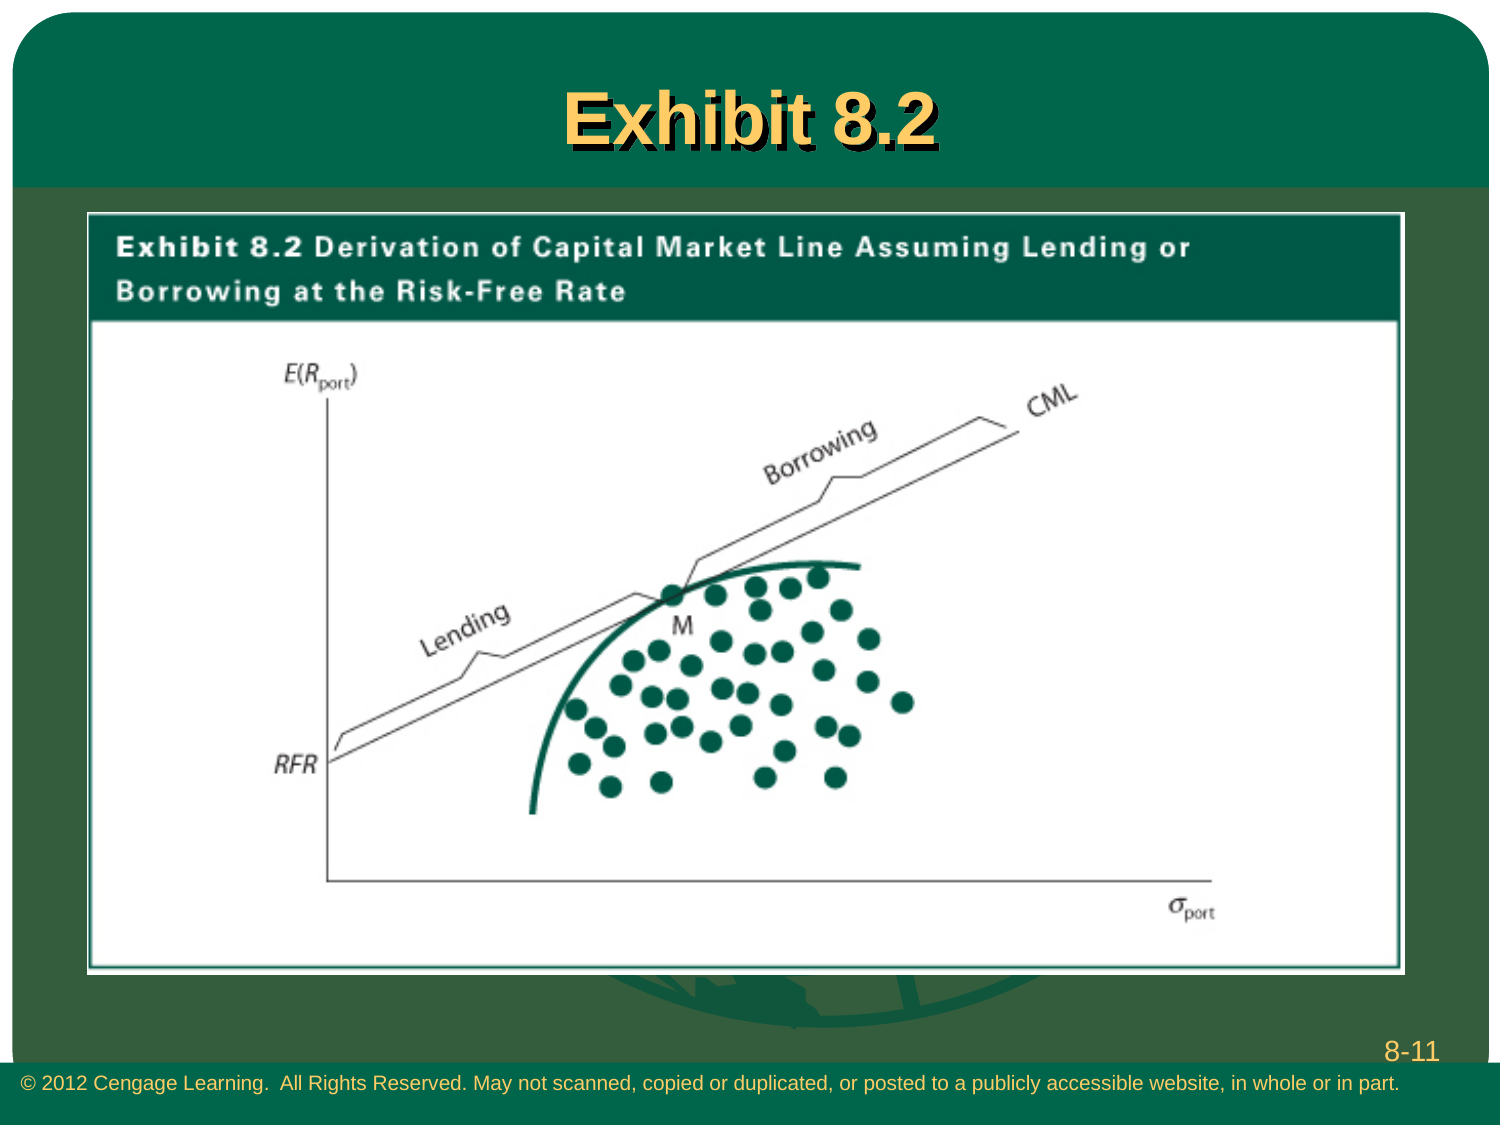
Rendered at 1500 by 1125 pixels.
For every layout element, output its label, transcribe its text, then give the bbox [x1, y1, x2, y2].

title Exhibit 8.2 [75, 37, 1425, 193]
slide_number 8-11 [1325, 1025, 1500, 1088]
picture [87, 212, 1406, 976]
footer © 2012 Cengage Learning. All Rights Reserved. May not scanned, copied or duplicated, or posted to a publicly accessible website, in whole or in part. [0, 1062, 1500, 1125]
